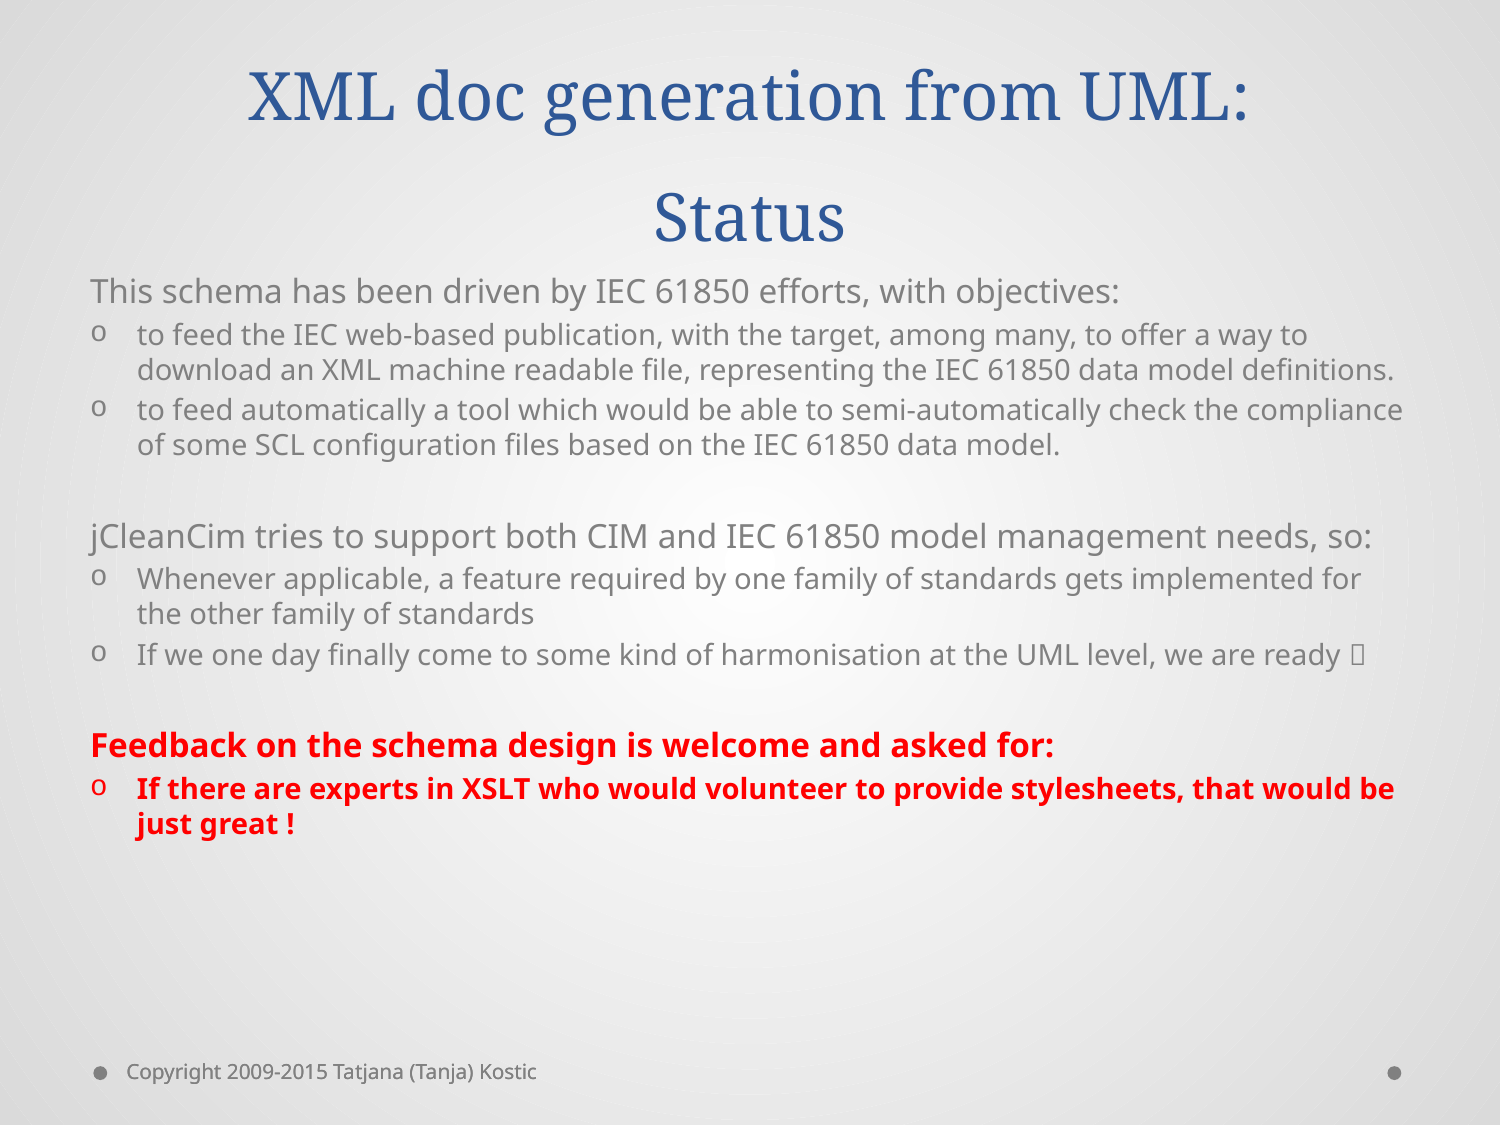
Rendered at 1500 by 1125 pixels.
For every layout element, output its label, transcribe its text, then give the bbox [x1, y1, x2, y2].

list This schema has been driven by IEC 61850 efforts, with objectives: to feed the IEC web-based publication, with the target, among many, to offer a way to download an XML machine readable file, representing the IEC 61850 data model definitions. to feed automatically a tool which would be able to semi-automatically check the compliance of some SCL configuration files based on the IEC 61850 data model. jCleanCim tries to support both CIM and IEC 61850 model management needs, so: Whenever applicable, a feature required by one family of standards gets implemented for the other family of standards If we one day finally come to some kind of harmonisation at the UML level, we are ready  Feedback on the schema design is welcome and asked for: If there are experts in XSLT who would volunteer to provide stylesheets, that would be just great ! [75, 262, 1425, 1005]
title XML doc generation from UML: Status [75, 0, 1425, 262]
